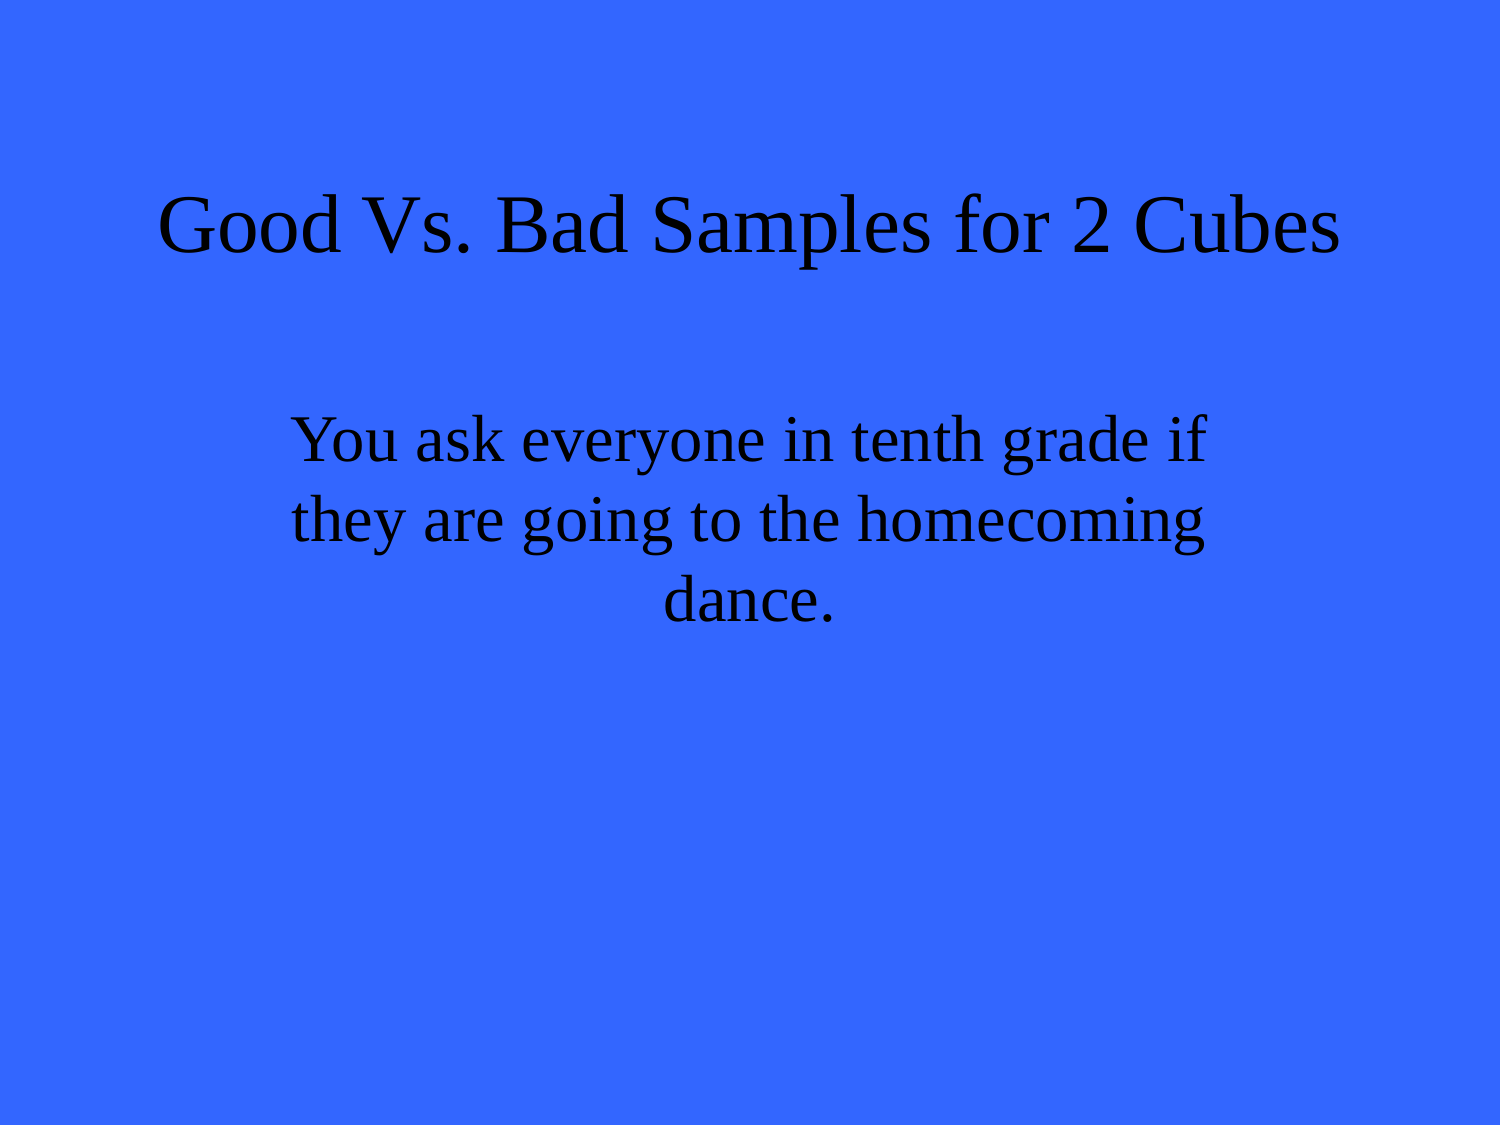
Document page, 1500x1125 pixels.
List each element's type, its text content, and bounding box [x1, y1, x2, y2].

title Good Vs. Bad Samples for 2 Cubes [112, 124, 1388, 313]
subtitle You ask everyone in tenth grade if they are going to the homecoming dance. [224, 387, 1276, 926]
